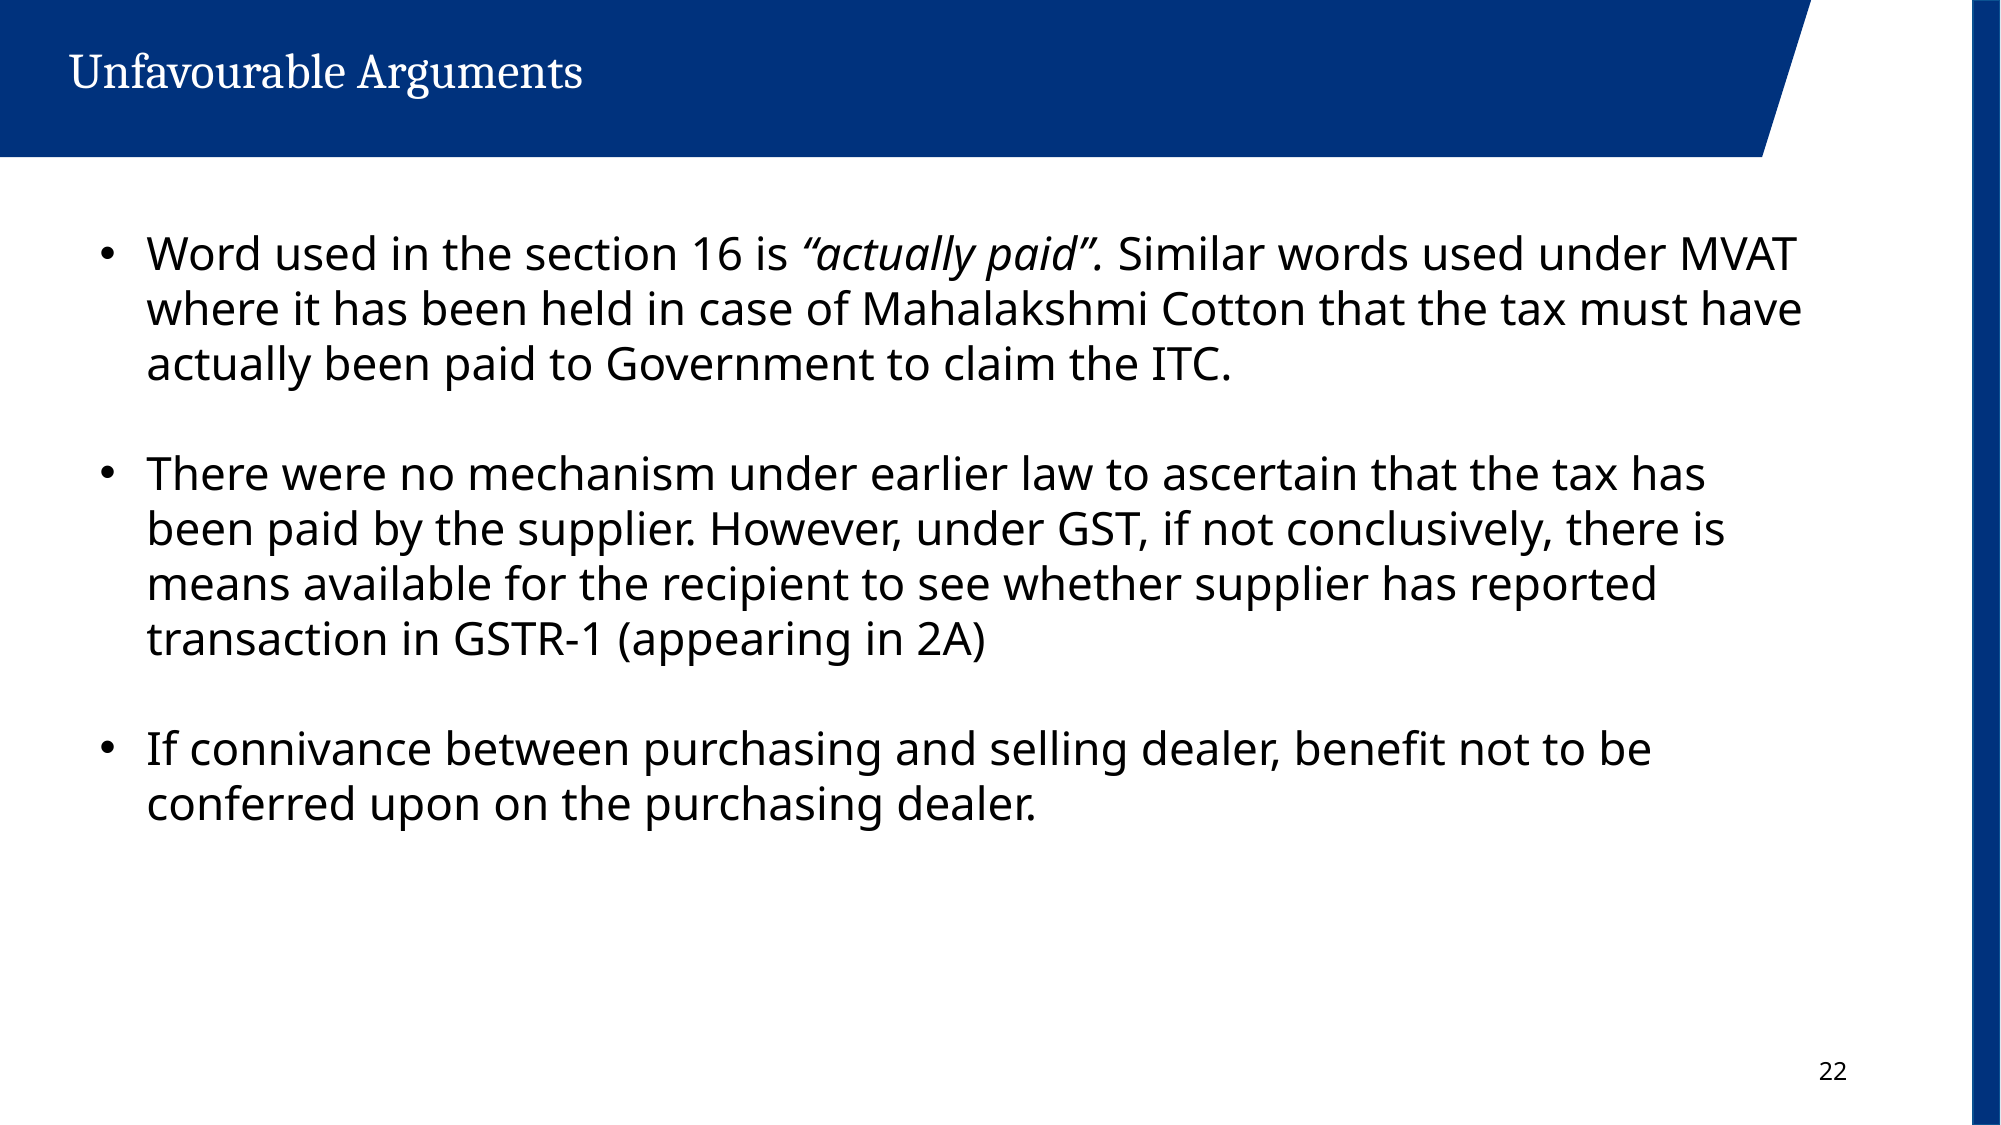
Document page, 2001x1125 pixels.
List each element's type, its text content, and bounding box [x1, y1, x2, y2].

text_box Word used in the section 16 is “actually paid”. Similar words used under MVAT where it has been held in case of Mahalakshmi Cotton that the tax must have actually been paid to Government to claim the ITC. There were no mechanism under earlier law to ascertain that the tax has been paid by the supplier. However, under GST, if not conclusively, there is means available for the recipient to see whether supplier has reported transaction in GSTR-1 (appearing in 2A) If connivance between purchasing and selling dealer, benefit not to be conferred upon on the purchasing dealer. [84, 217, 1820, 1125]
slide_number 22 [1820, 1042, 1863, 1103]
list Unfavourable Arguments [53, 24, 1544, 121]
